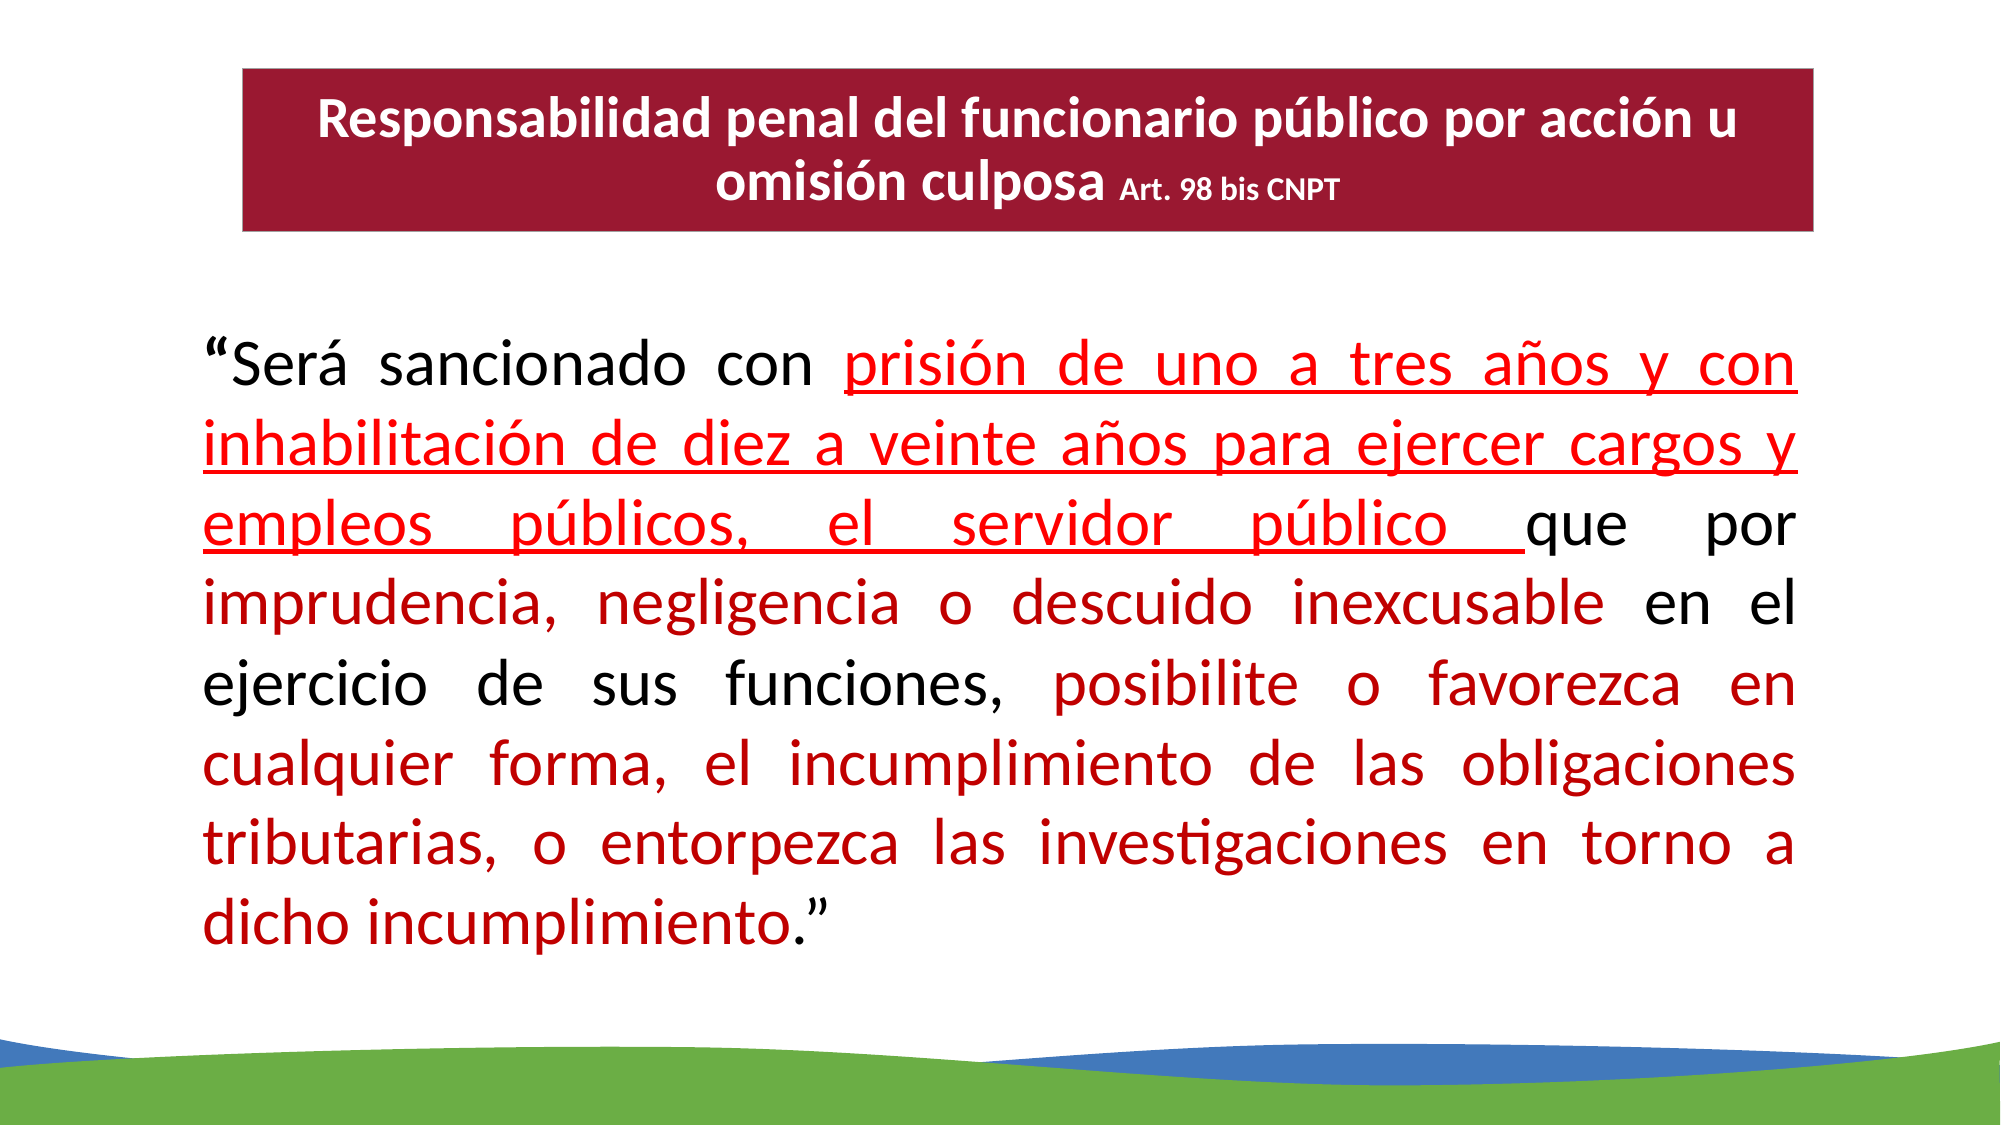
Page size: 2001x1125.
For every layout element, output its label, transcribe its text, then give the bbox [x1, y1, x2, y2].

text_box “Será sancionado con prisión de uno a tres años y con inhabilitación de diez a veinte años para ejercer cargos y empleos públicos, el servidor público que por imprudencia, negligencia o descuido inexcusable en el ejercicio de sus funciones, posibilite o favorezca en cualquier forma, el incumplimiento de las obligaciones tributarias, o entorpezca las investigaciones en torno a dicho incumplimiento.” [187, 310, 1814, 966]
title Responsabilidad penal del funcionario público por acción u omisión culposa Art. 98 bis CNPT [242, 68, 1814, 232]
